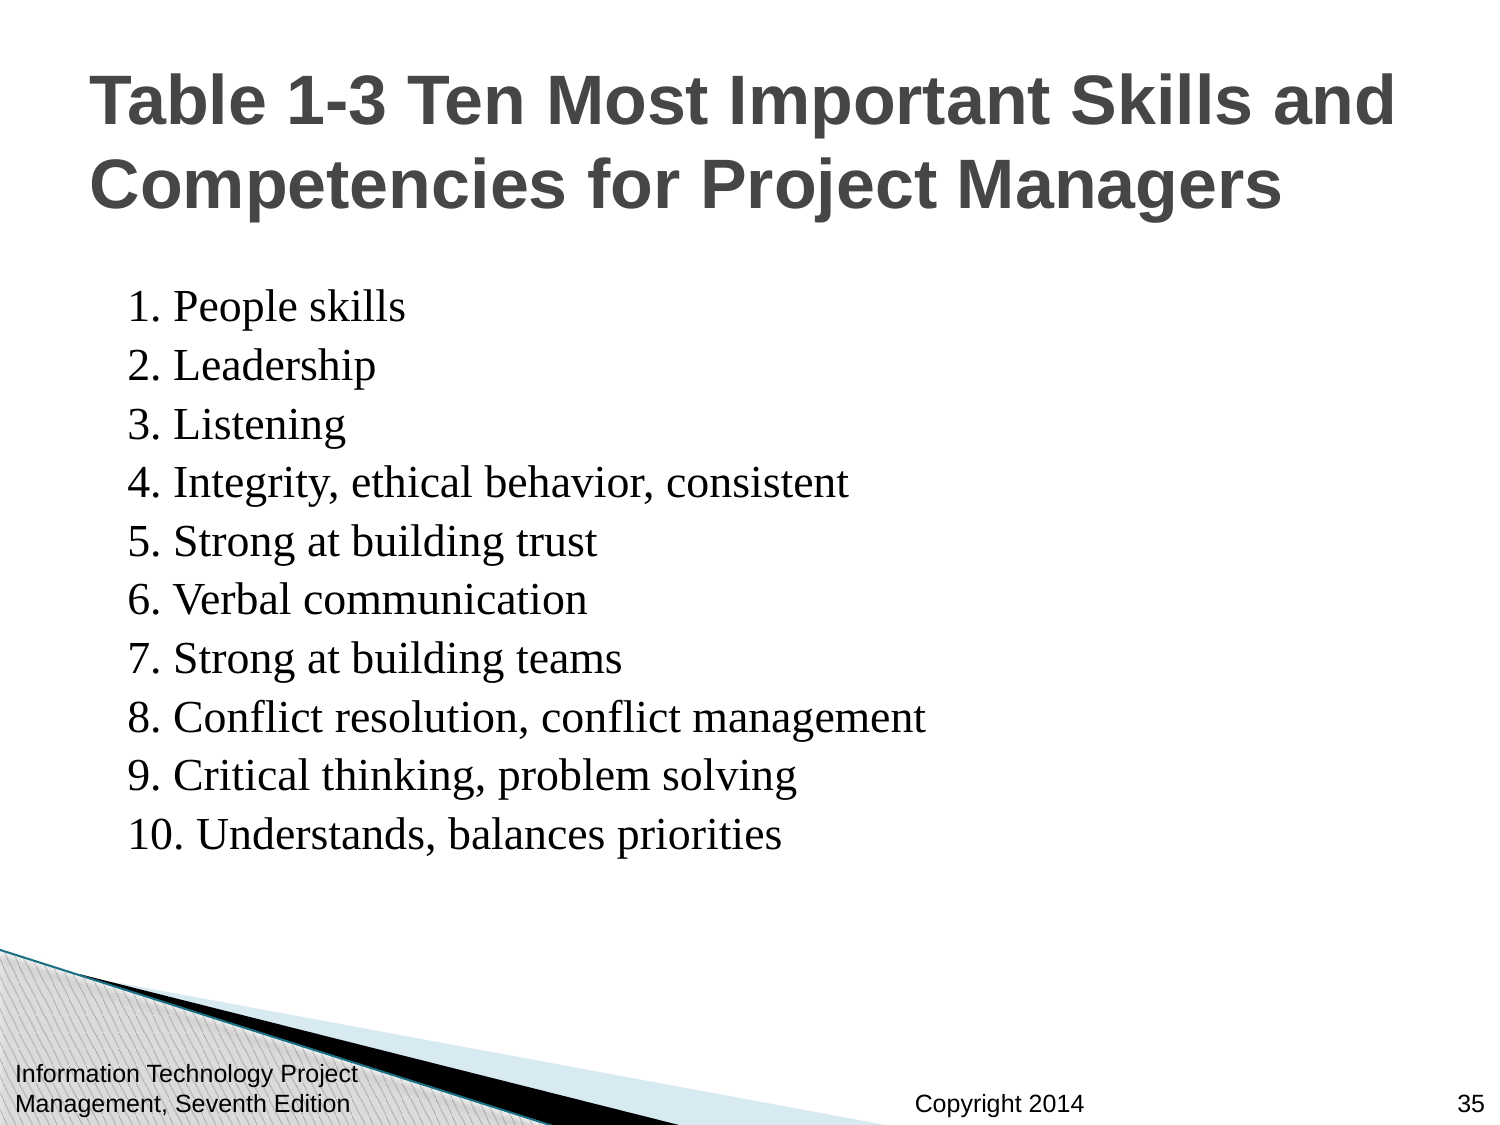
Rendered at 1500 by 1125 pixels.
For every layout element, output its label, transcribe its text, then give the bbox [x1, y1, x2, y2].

footer Information Technology Project Management, Seventh Edition [0, 1065, 425, 1125]
text_box 1. People skills 2. Leadership 3. Listening 4. Integrity, ethical behavior, consistent 5. Strong at building trust 6. Verbal communication 7. Strong at building teams 8. Conflict resolution, conflict management 9. Critical thinking, problem solving 10. Understands, balances priorities [112, 275, 1213, 867]
slide_number 35 [1408, 1065, 1500, 1125]
title Table 1-3 Ten Most Important Skills and Competencies for Project Managers [75, 45, 1425, 233]
